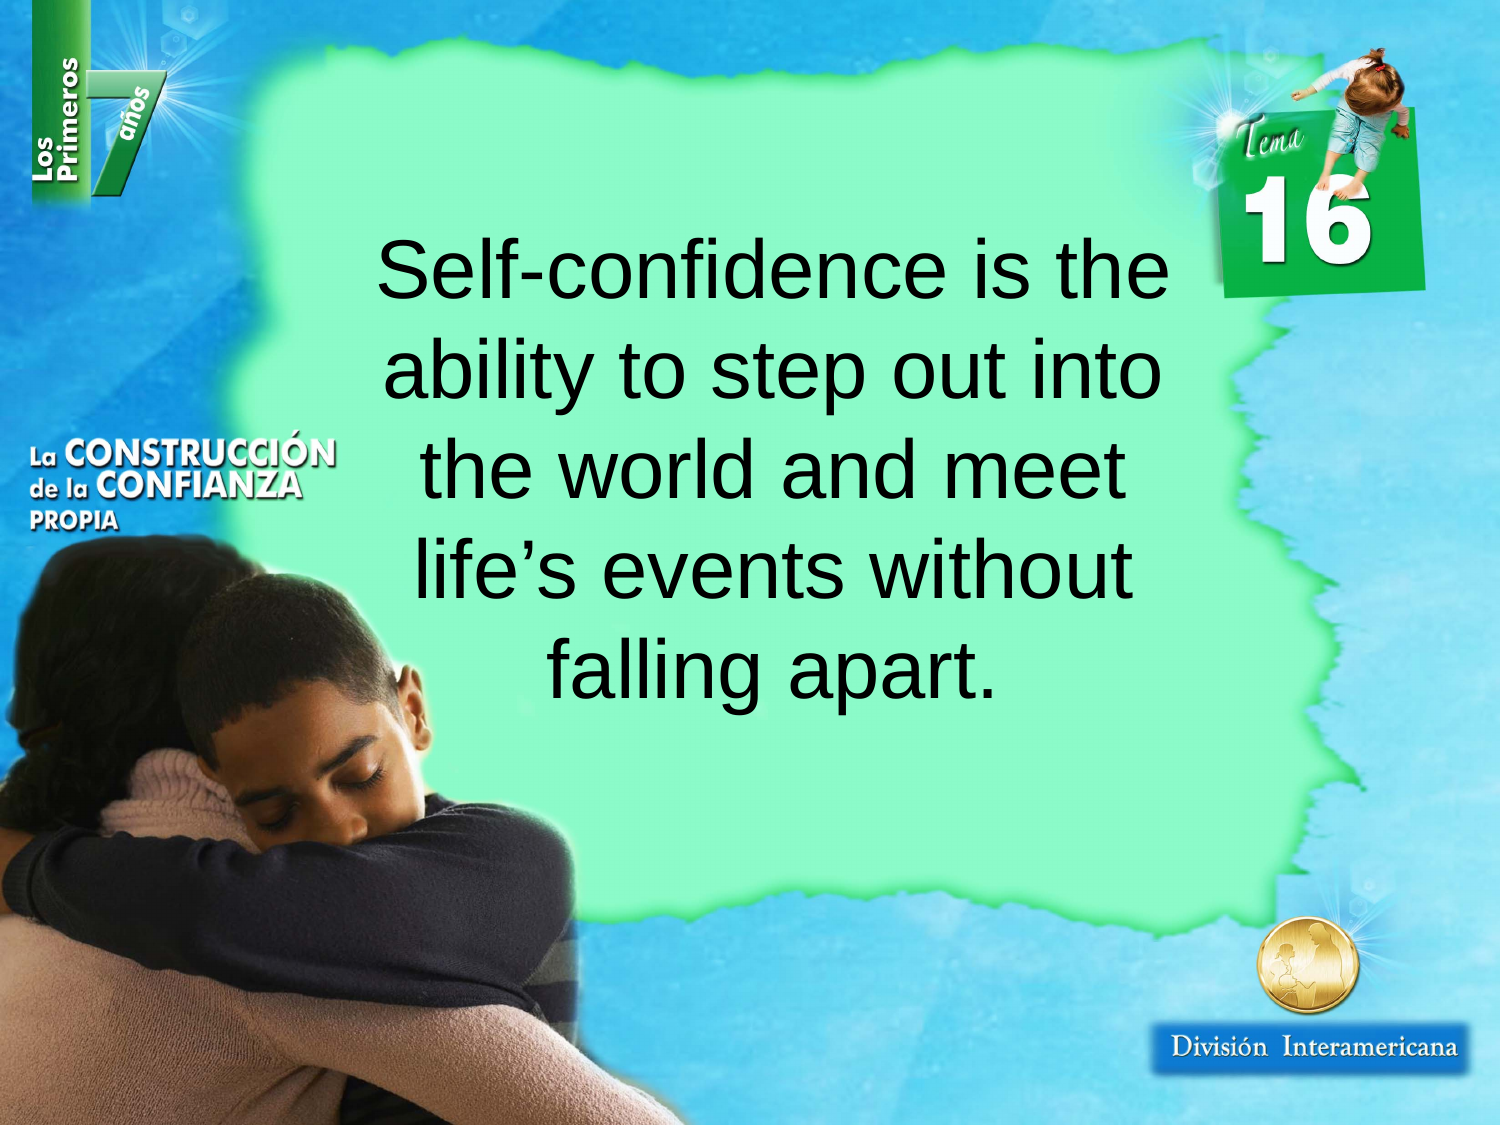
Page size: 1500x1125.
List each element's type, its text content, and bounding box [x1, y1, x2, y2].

text_box Self-confidence is the ability to step out into the world and meet life’s events without falling apart. [324, 208, 1223, 723]
picture [0, 0, 1500, 1125]
